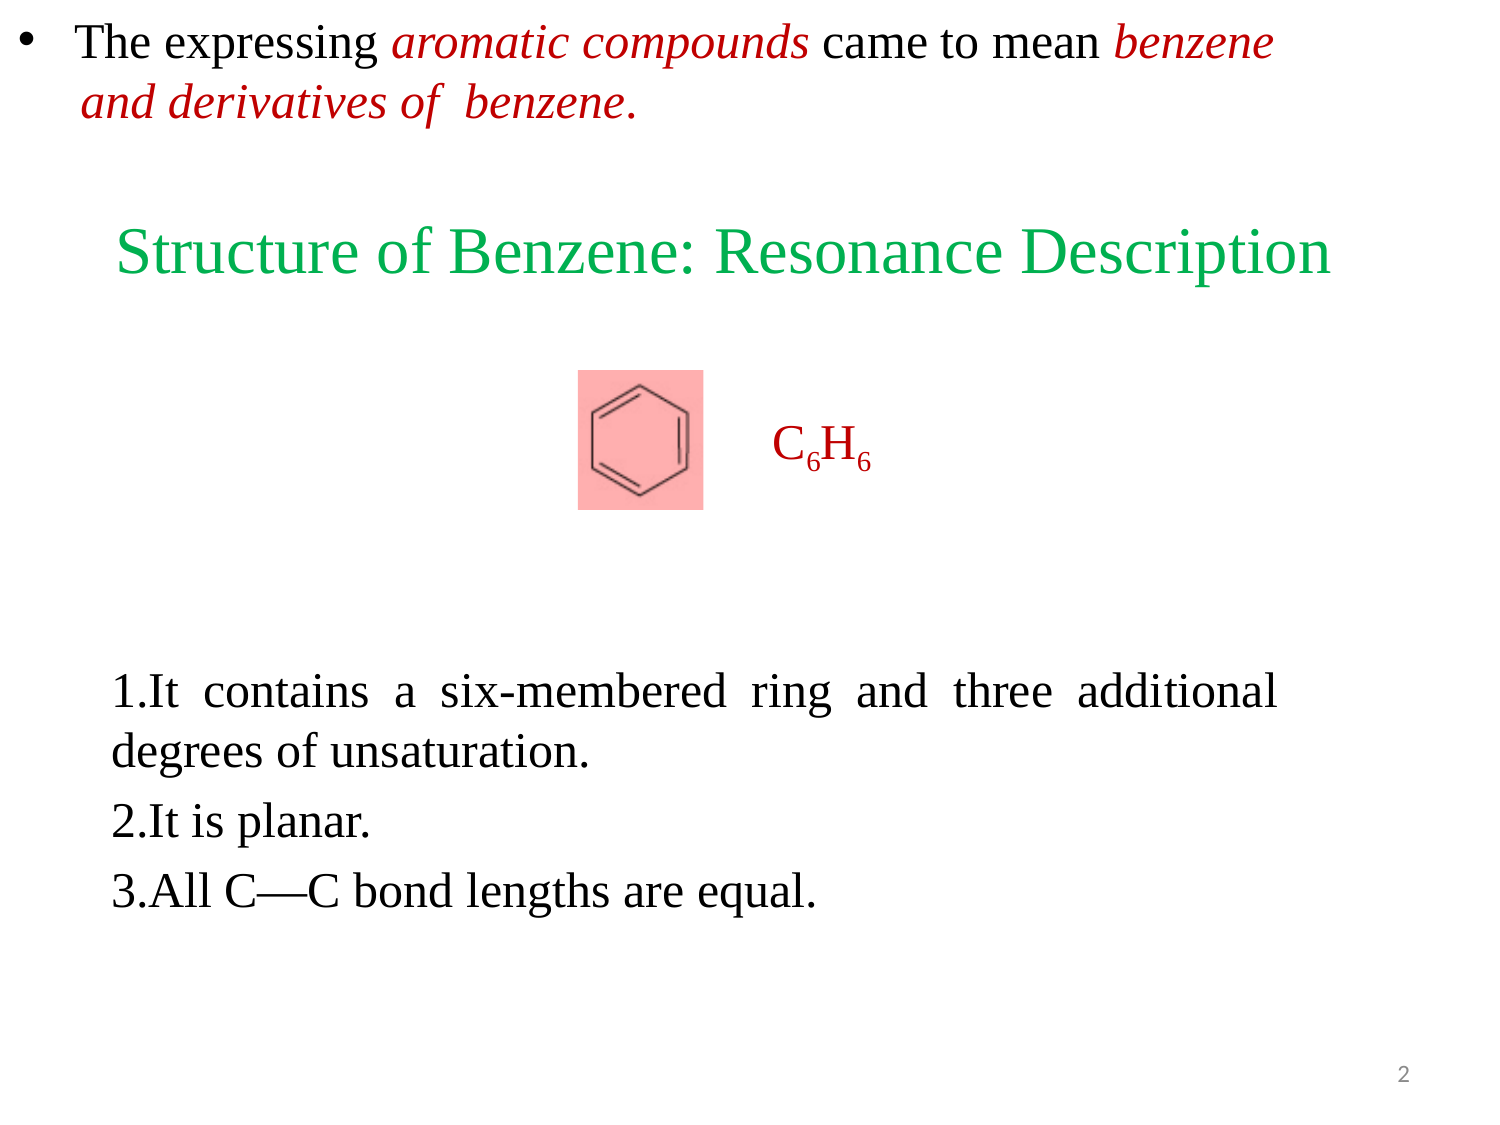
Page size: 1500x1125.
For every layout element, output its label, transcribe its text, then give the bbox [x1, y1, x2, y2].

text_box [577, 369, 890, 510]
text_box Structure of Benzene: Resonance Description [100, 199, 1350, 295]
text_box It contains a six-membered ring and three additional degrees of unsaturation. It is planar. All C—C bond lengths are equal. [96, 649, 1294, 925]
slide_number 2 [1074, 1042, 1425, 1103]
text_box The expressing aromatic compounds came to mean benzene and derivatives of benzene. [3, 1, 1303, 136]
